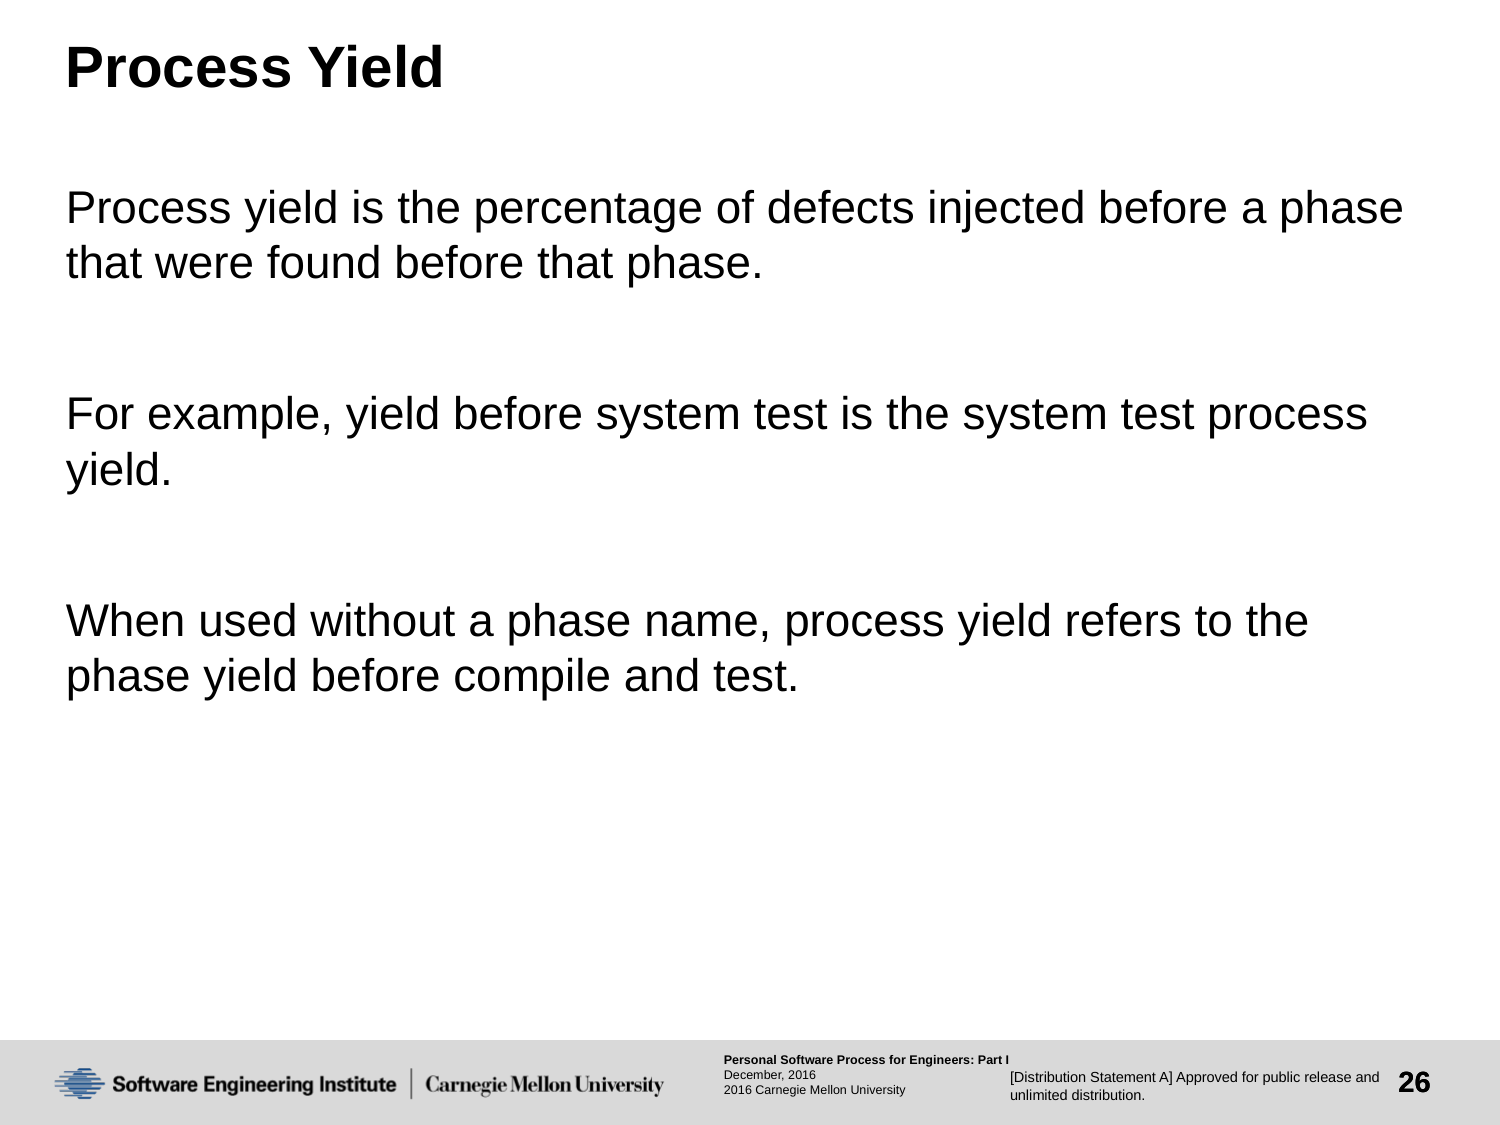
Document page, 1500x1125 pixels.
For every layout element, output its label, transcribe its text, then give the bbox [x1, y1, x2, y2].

picture [46, 1061, 673, 1104]
list Process yield is the percentage of defects injected before a phase that were found before that phase. For example, yield before system test is the system test process yield. When used without a phase name, process yield refers to the phase yield before compile and test. [65, 177, 1431, 1000]
title Process Yield [65, 37, 1313, 148]
